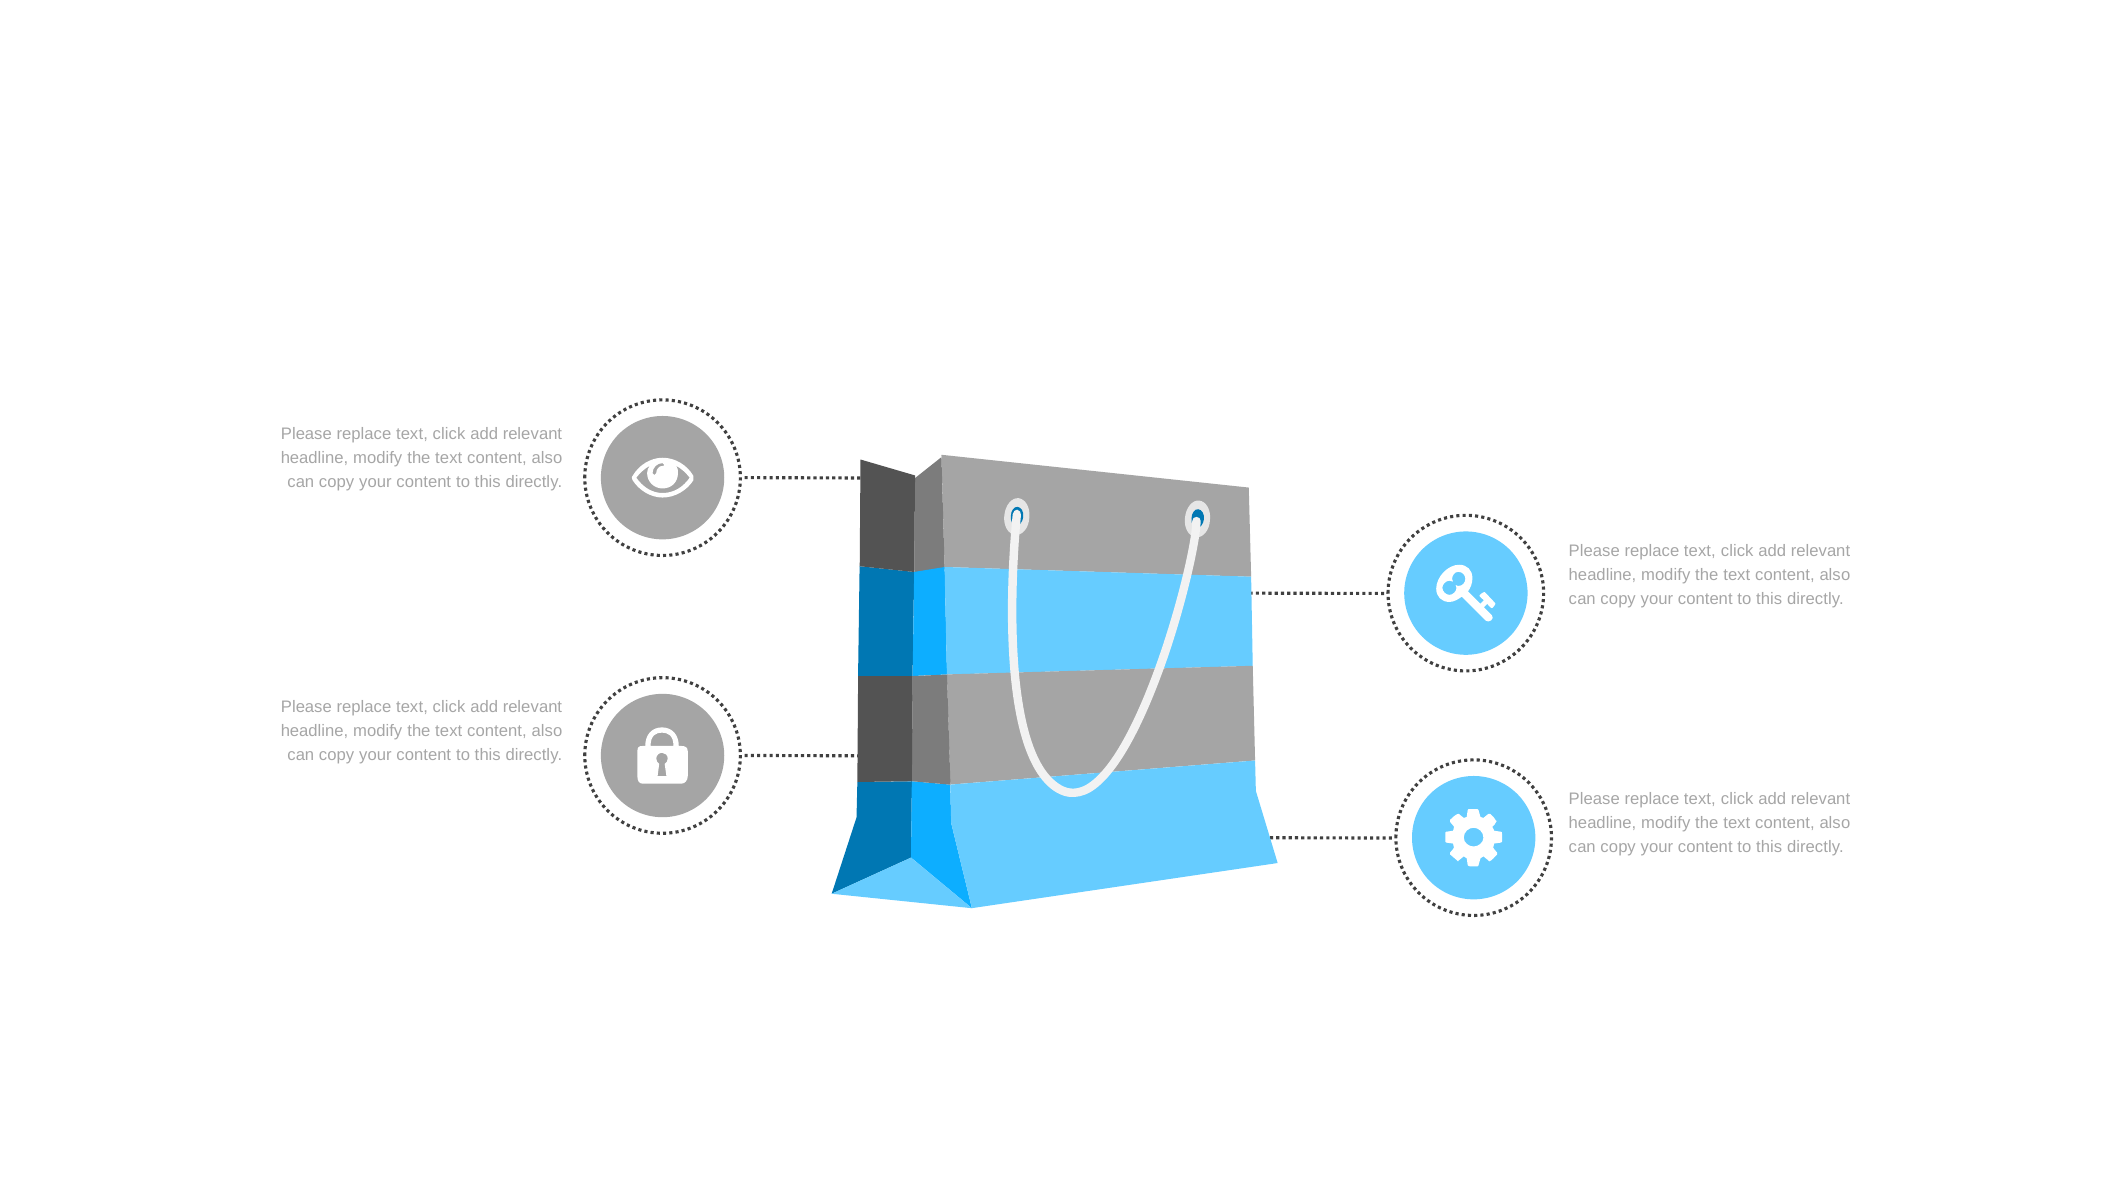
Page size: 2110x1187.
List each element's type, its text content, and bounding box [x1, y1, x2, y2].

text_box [584, 677, 741, 834]
text_box Please replace text, click add relevant headline, modify the text content, also can copy your content to this directly. [1568, 784, 1860, 856]
text_box Please replace text, click add relevant headline, modify the text content, also can copy your content to this directly. [271, 692, 563, 764]
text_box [831, 454, 1278, 909]
text_box Please replace text, click add relevant headline, modify the text content, also can copy your content to this directly. [271, 419, 563, 491]
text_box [584, 399, 741, 556]
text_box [1387, 515, 1544, 671]
text_box Please replace text, click add relevant headline, modify the text content, also can copy your content to this directly. [1568, 535, 1860, 608]
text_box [1395, 759, 1552, 916]
